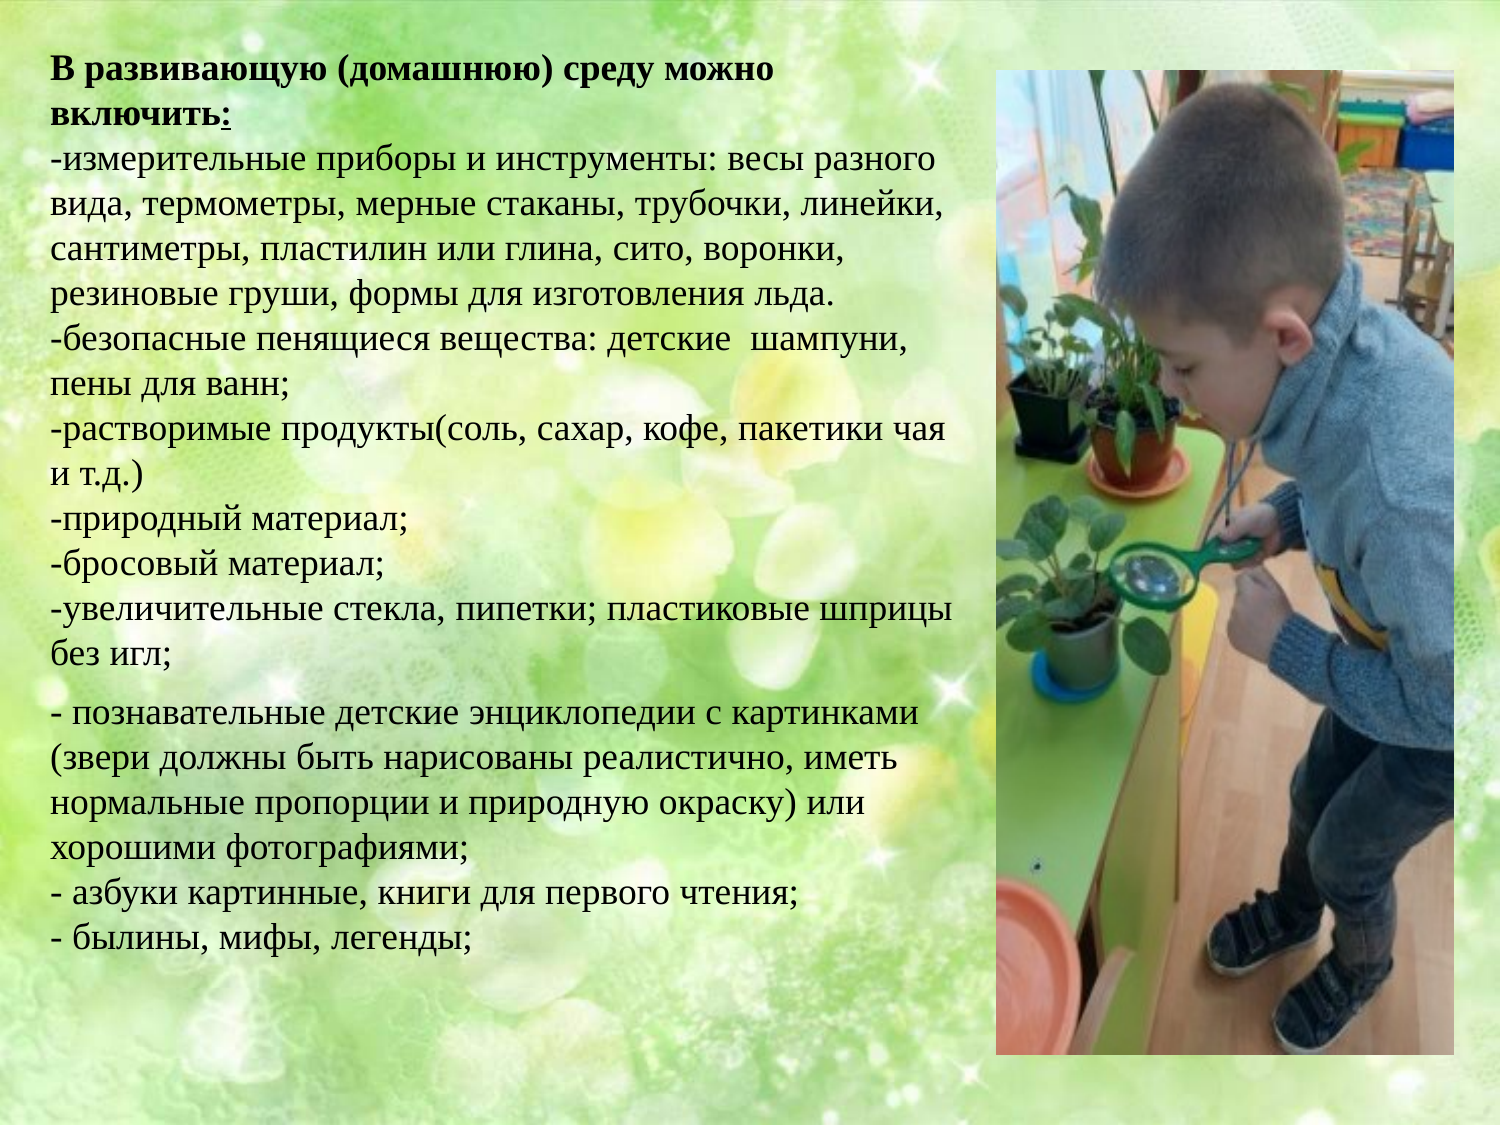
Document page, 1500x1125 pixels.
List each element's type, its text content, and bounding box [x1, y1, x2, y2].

text_box - познавательные детские энциклопедии с картинками (звери должны быть нарисованы реалистично, иметь нормальные пропорции и природную окраску) или хорошими фотографиями; - азбуки картинные, книги для первого чтения; - былины, мифы, легенды; [35, 679, 973, 965]
text_box В развивающую (домашнюю) среду можно включить: -измерительные приборы и инструменты: весы разного вида, термометры, мерные стаканы, трубочки, линейки, сантиметры, пластилин или глина, сито, воронки, резиновые груши, формы для изготовления льда. -безопасные пенящиеся вещества: детские шампуни, пены для ванн; -растворимые продукты(соль, сахар, кофе, пакетики чая и т.д.) -природный материал; -бросовый материал; -увеличительные стекла, пипетки; пластиковые шприцы без игл; [35, 35, 973, 679]
picture [0, 0, 1500, 1125]
